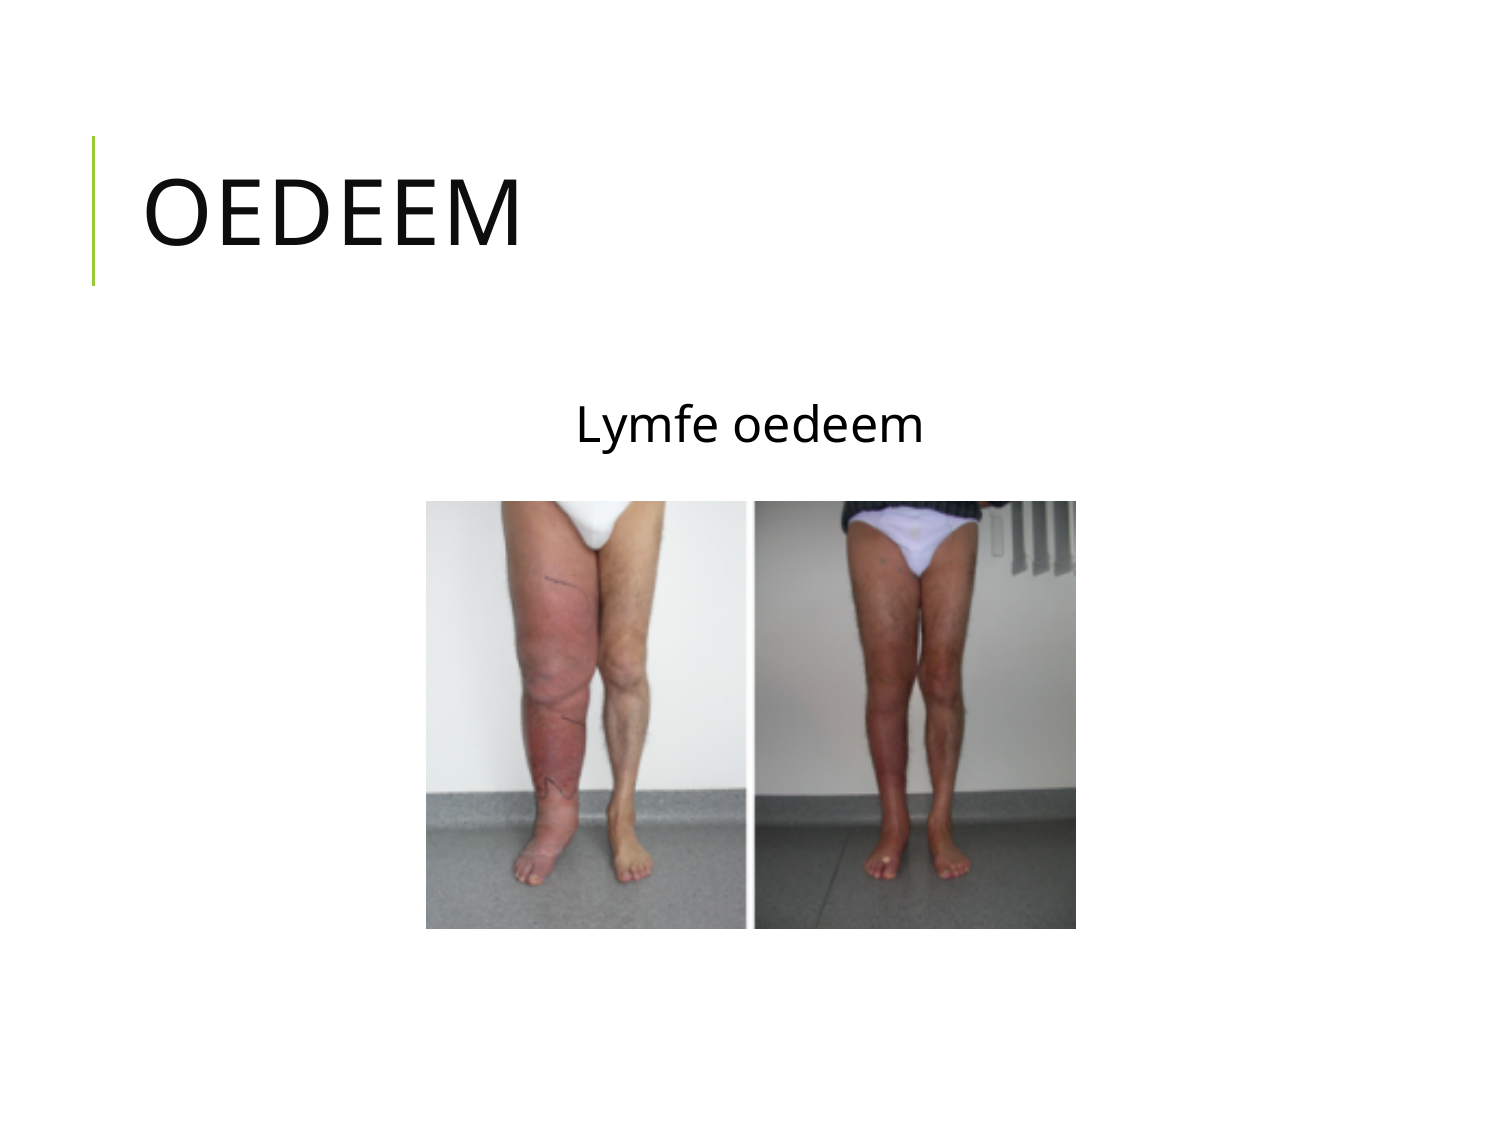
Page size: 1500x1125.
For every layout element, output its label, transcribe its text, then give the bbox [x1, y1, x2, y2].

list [425, 501, 1076, 929]
text_box Lymfe oedeem [396, 385, 1105, 460]
title Oedeem [126, 96, 1322, 342]
